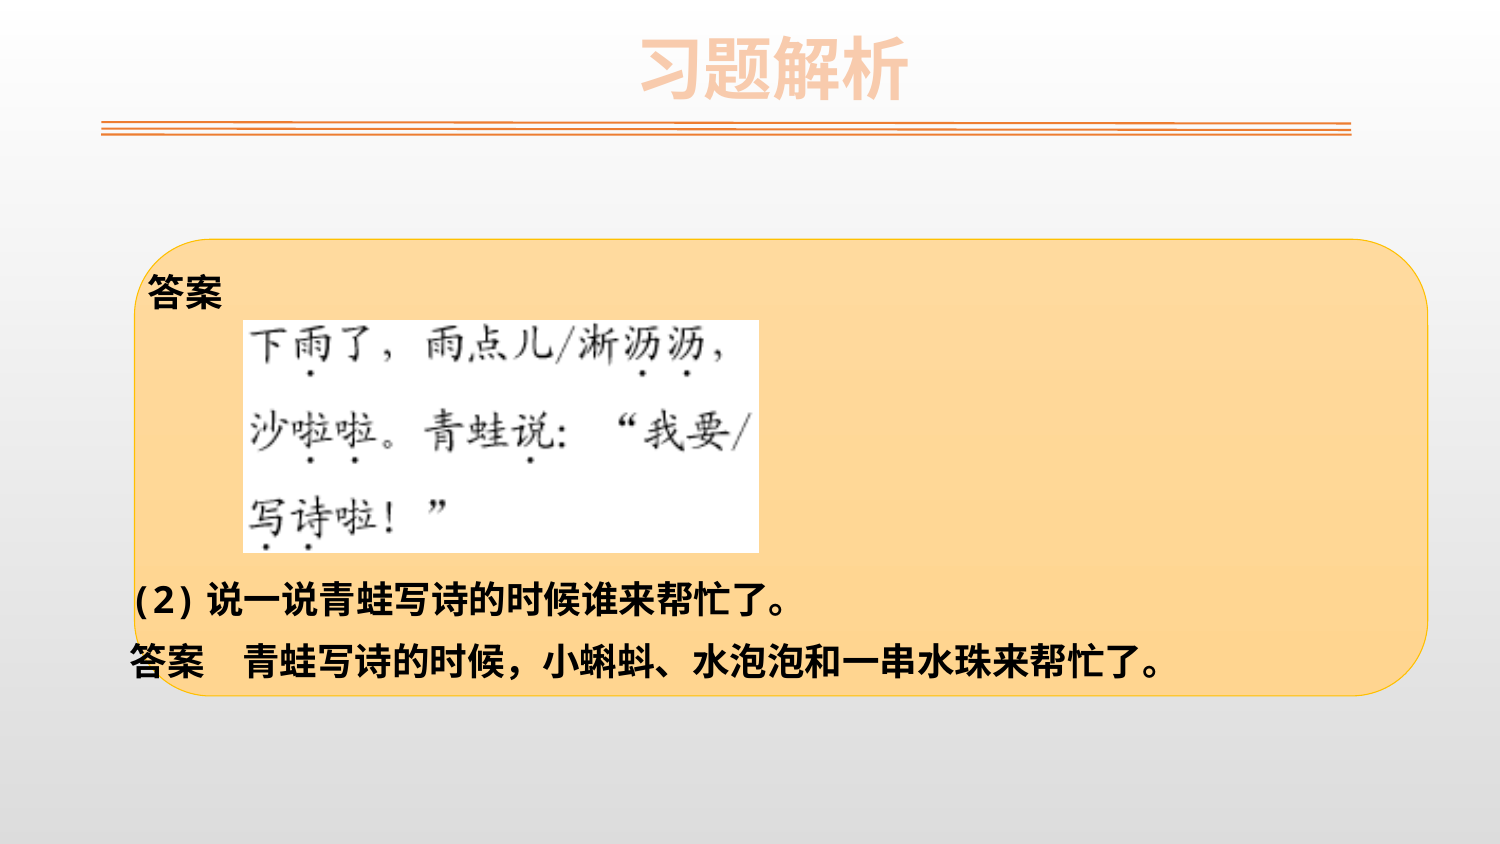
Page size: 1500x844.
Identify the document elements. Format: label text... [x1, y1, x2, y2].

text_box 答案 (2)说一说青蛙写诗的时候谁来帮忙了。 答案 青蛙写诗的时候，小蝌蚪、水泡泡和一串水珠来帮忙了。 [118, 254, 1428, 590]
text_box [133, 309, 1429, 697]
text_box 习题解析 [623, 19, 922, 114]
text_box [164, 238, 1398, 254]
picture [243, 320, 759, 553]
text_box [101, 122, 1352, 135]
